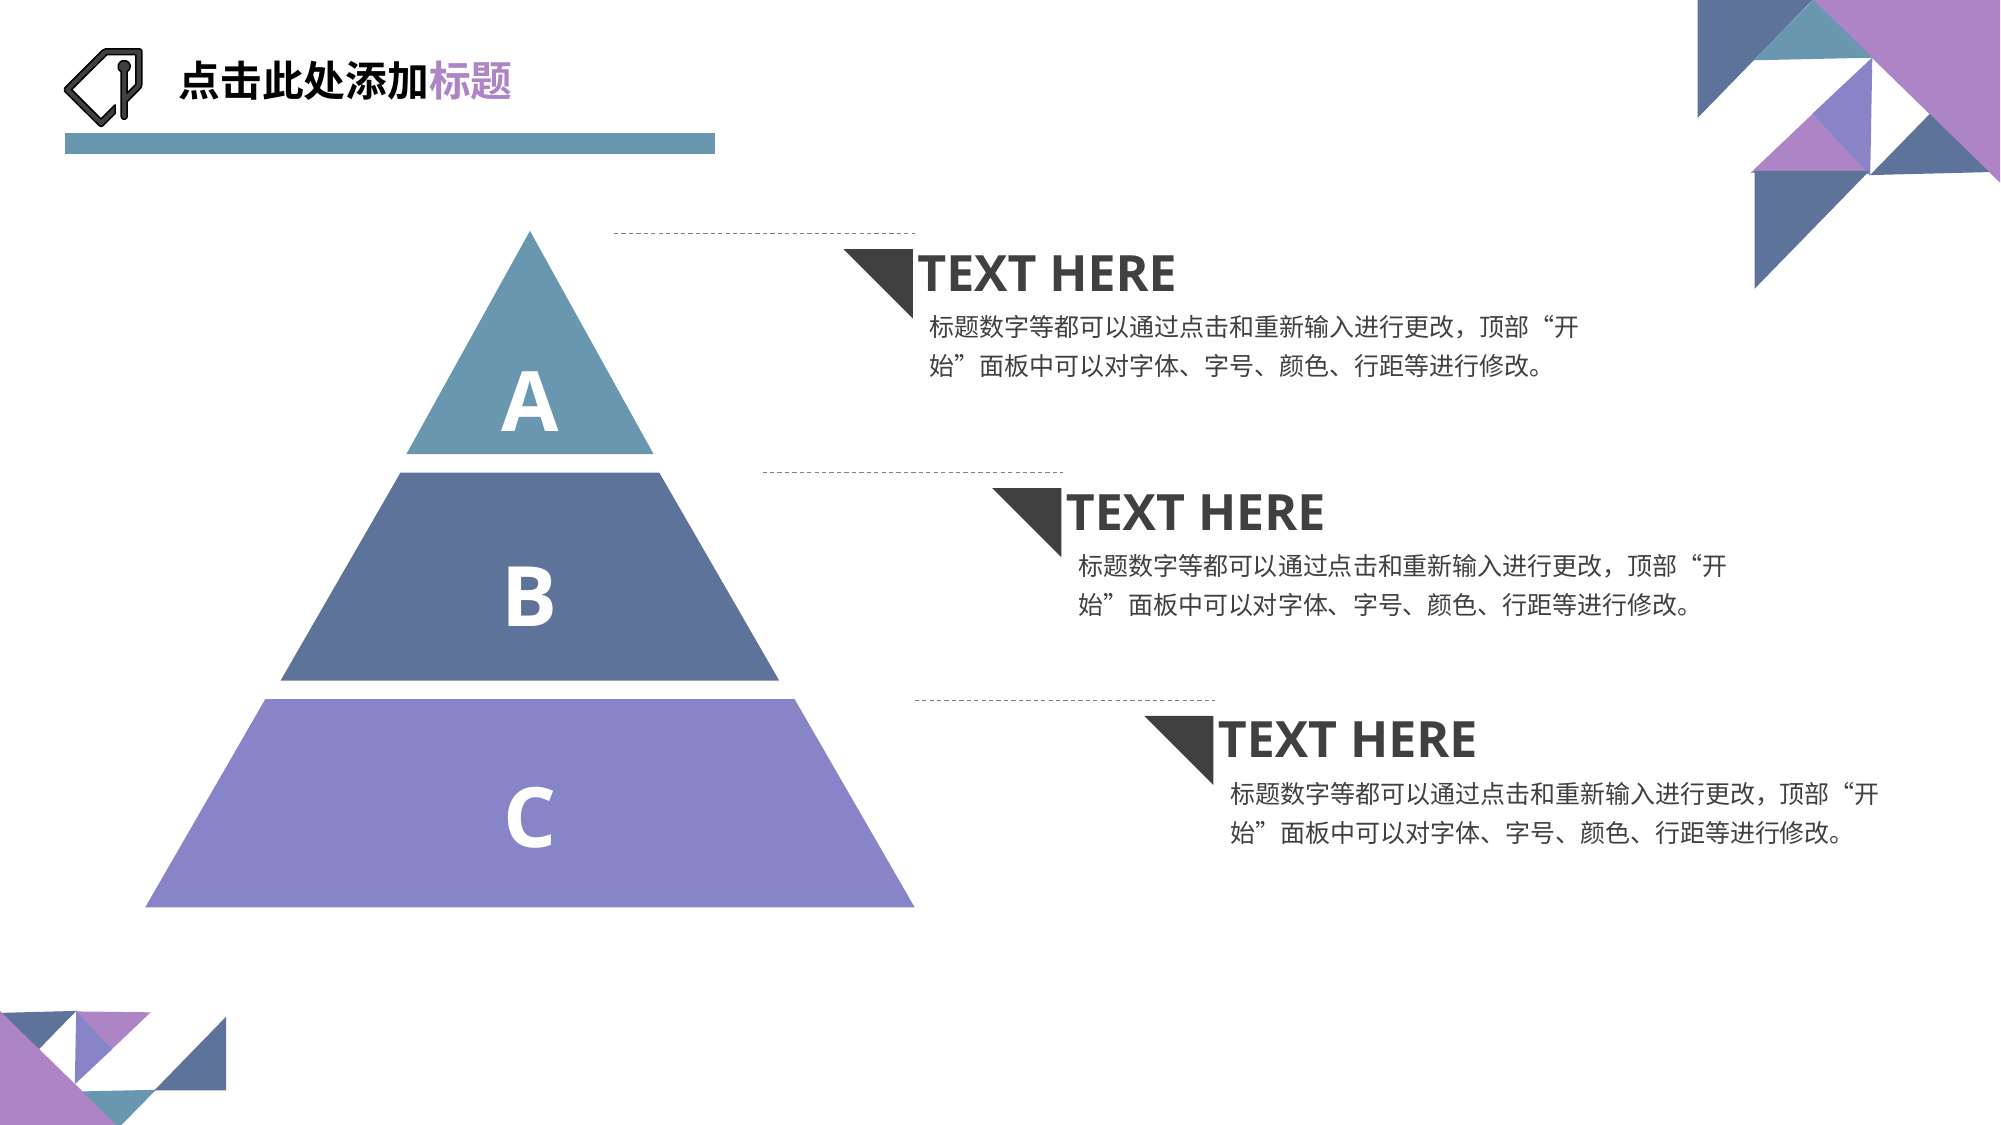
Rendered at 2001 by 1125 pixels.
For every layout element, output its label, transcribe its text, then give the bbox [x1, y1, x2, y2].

text_box [989, 487, 1063, 560]
text_box A [404, 228, 656, 456]
text_box [841, 248, 914, 321]
list 点击此处添加标题 [163, 38, 897, 127]
text_box B [278, 471, 782, 682]
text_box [1063, 472, 1751, 625]
text_box [1141, 714, 1215, 788]
text_box C [143, 698, 917, 909]
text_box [914, 233, 1602, 386]
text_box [1215, 700, 1903, 853]
